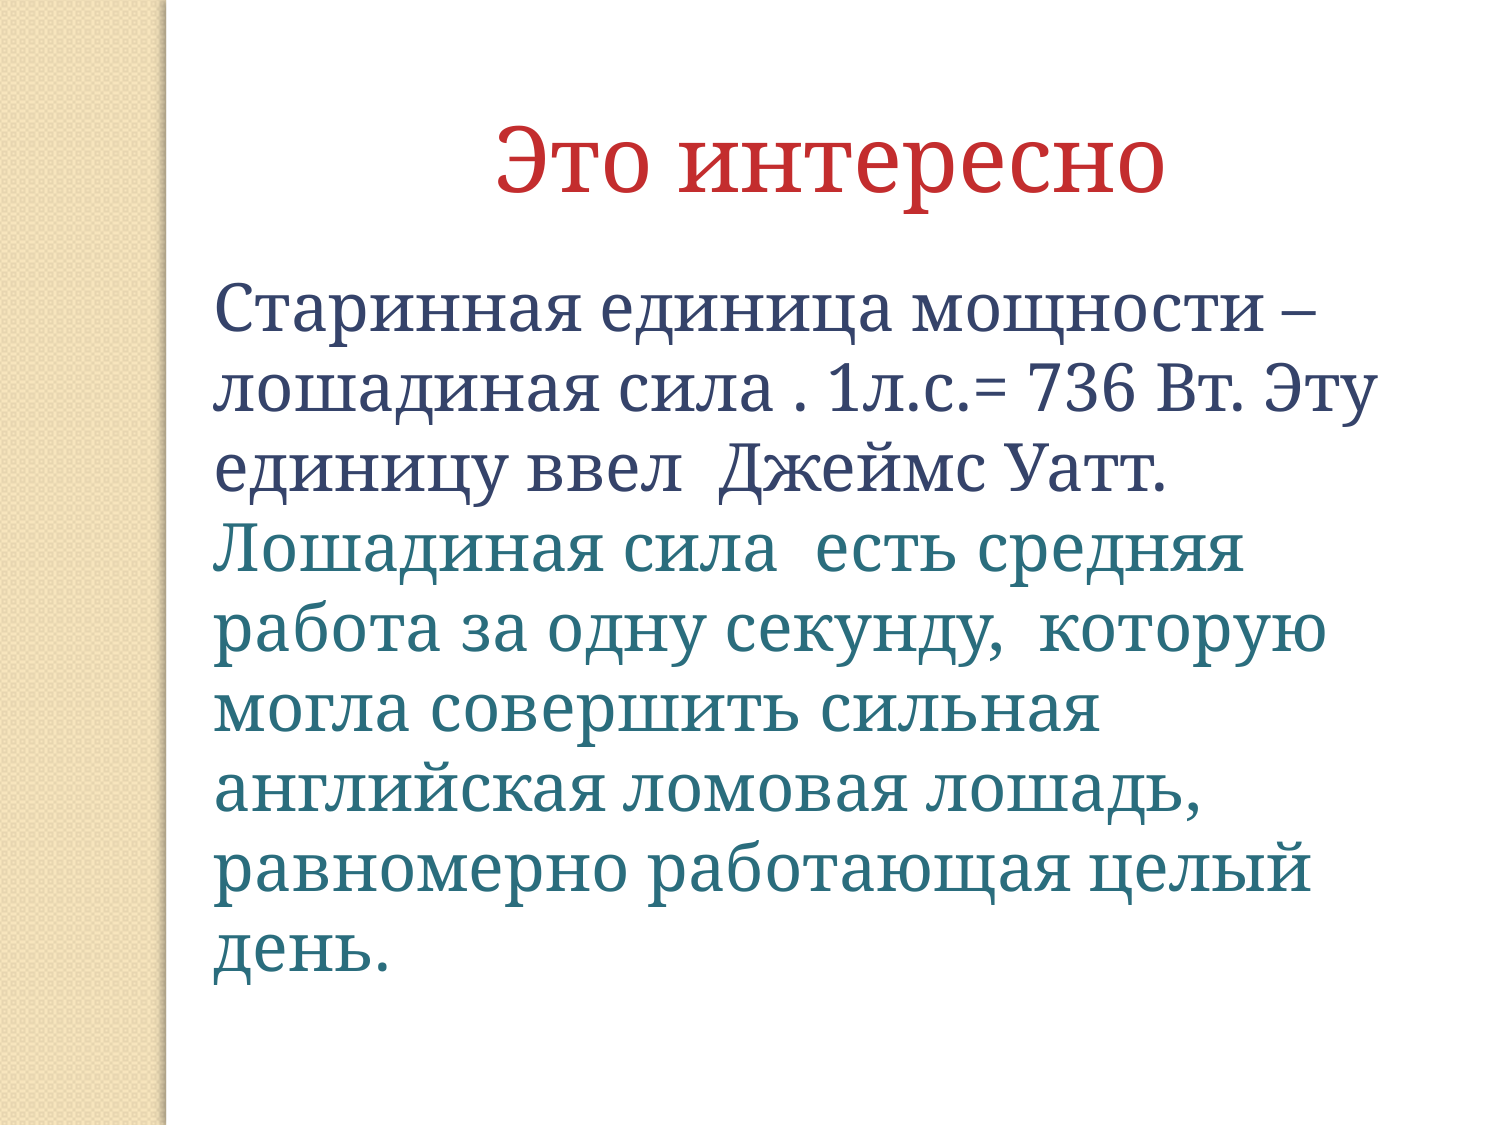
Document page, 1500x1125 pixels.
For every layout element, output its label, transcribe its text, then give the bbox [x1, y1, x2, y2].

text_box Это интересно [421, 93, 1243, 219]
text_box Старинная единица мощности – лошадиная сила . 1л.с.= 736 Вт. Эту единицу ввел Джеймс Уатт. Лошадиная сила есть средняя работа за одну секунду, которую могла совершить сильная английская ломовая лошадь, равномерно работающая целый день. [199, 257, 1430, 993]
